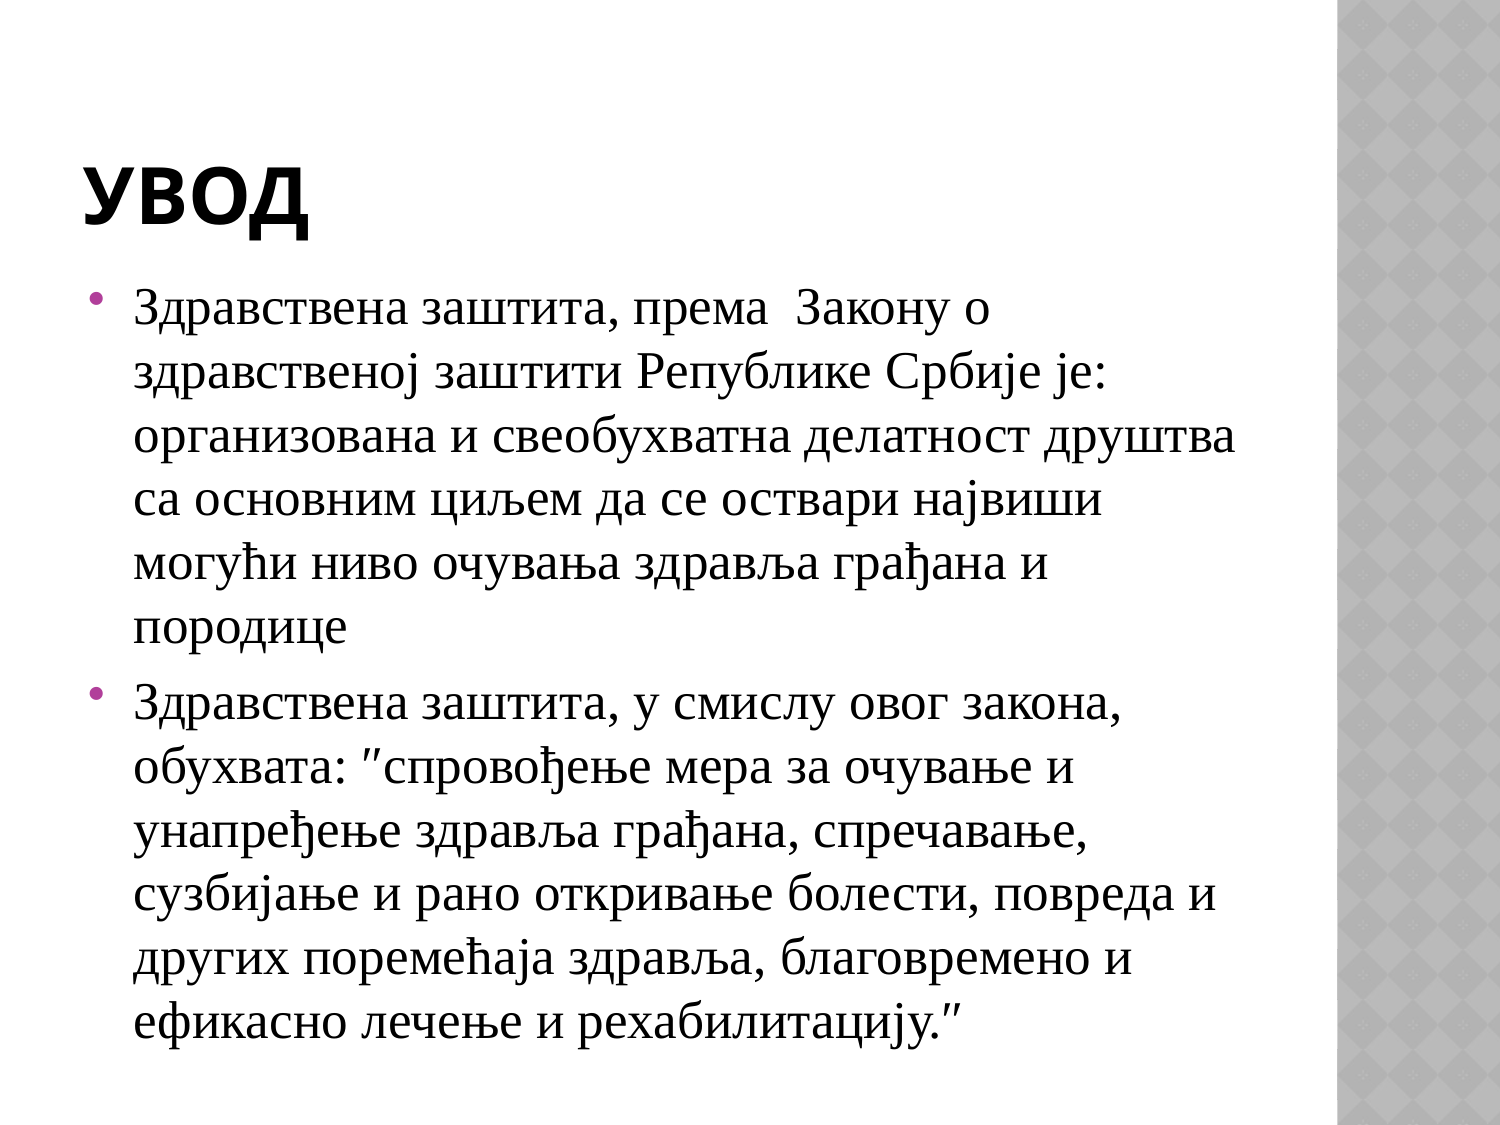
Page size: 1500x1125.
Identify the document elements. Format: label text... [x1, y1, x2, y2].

title УВОД [75, 52, 1263, 240]
list Здравствена заштита, према Закону о здравственој заштити Републике Србије је: организована и свеобухватна делатност друштва са основним циљем да се оствари највиши могући ниво очувања здравља грађана и породице Здравствена заштита, у смислу овог закона, обухвата: ″спровођење мера за очување и унапређење здравља грађана, спречавање, сузбијање и рано откривање болести, повреда и других поремећаја здравља, благовремено и ефикасно лечење и рехабилитацију.″ [75, 264, 1263, 1059]
